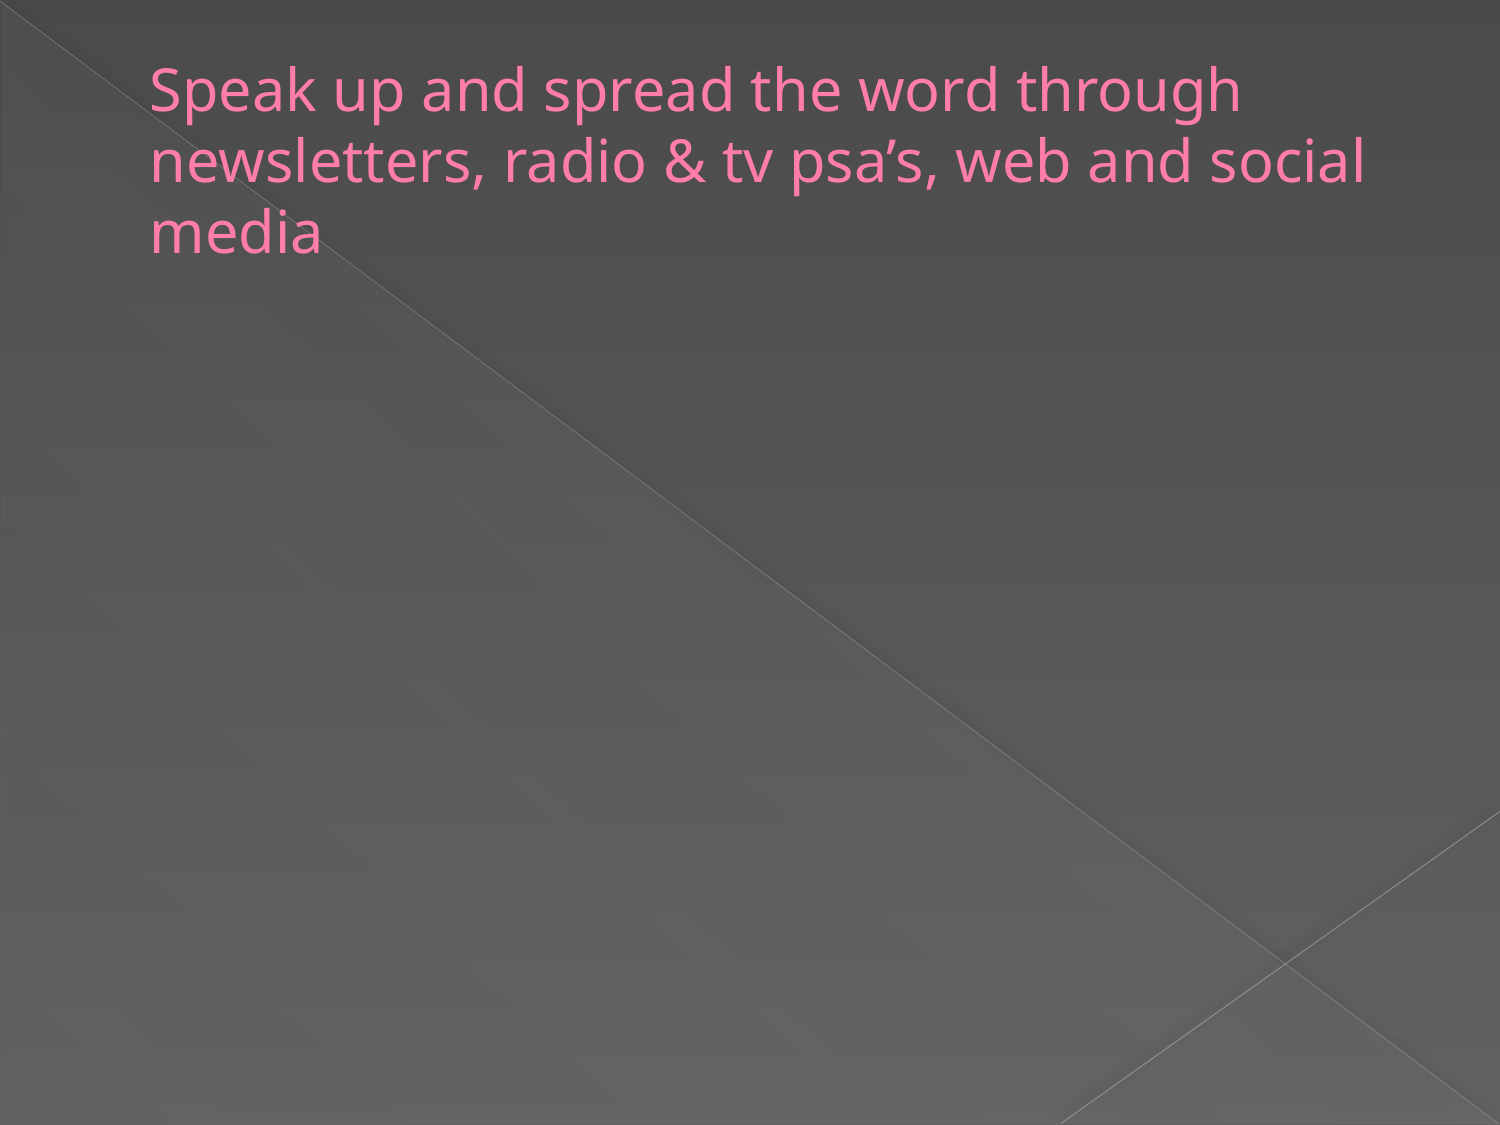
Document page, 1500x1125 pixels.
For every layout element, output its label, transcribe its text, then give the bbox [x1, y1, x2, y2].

title Speak up and spread the word through newsletters, radio & tv psa’s, web and social media [75, 43, 1425, 274]
